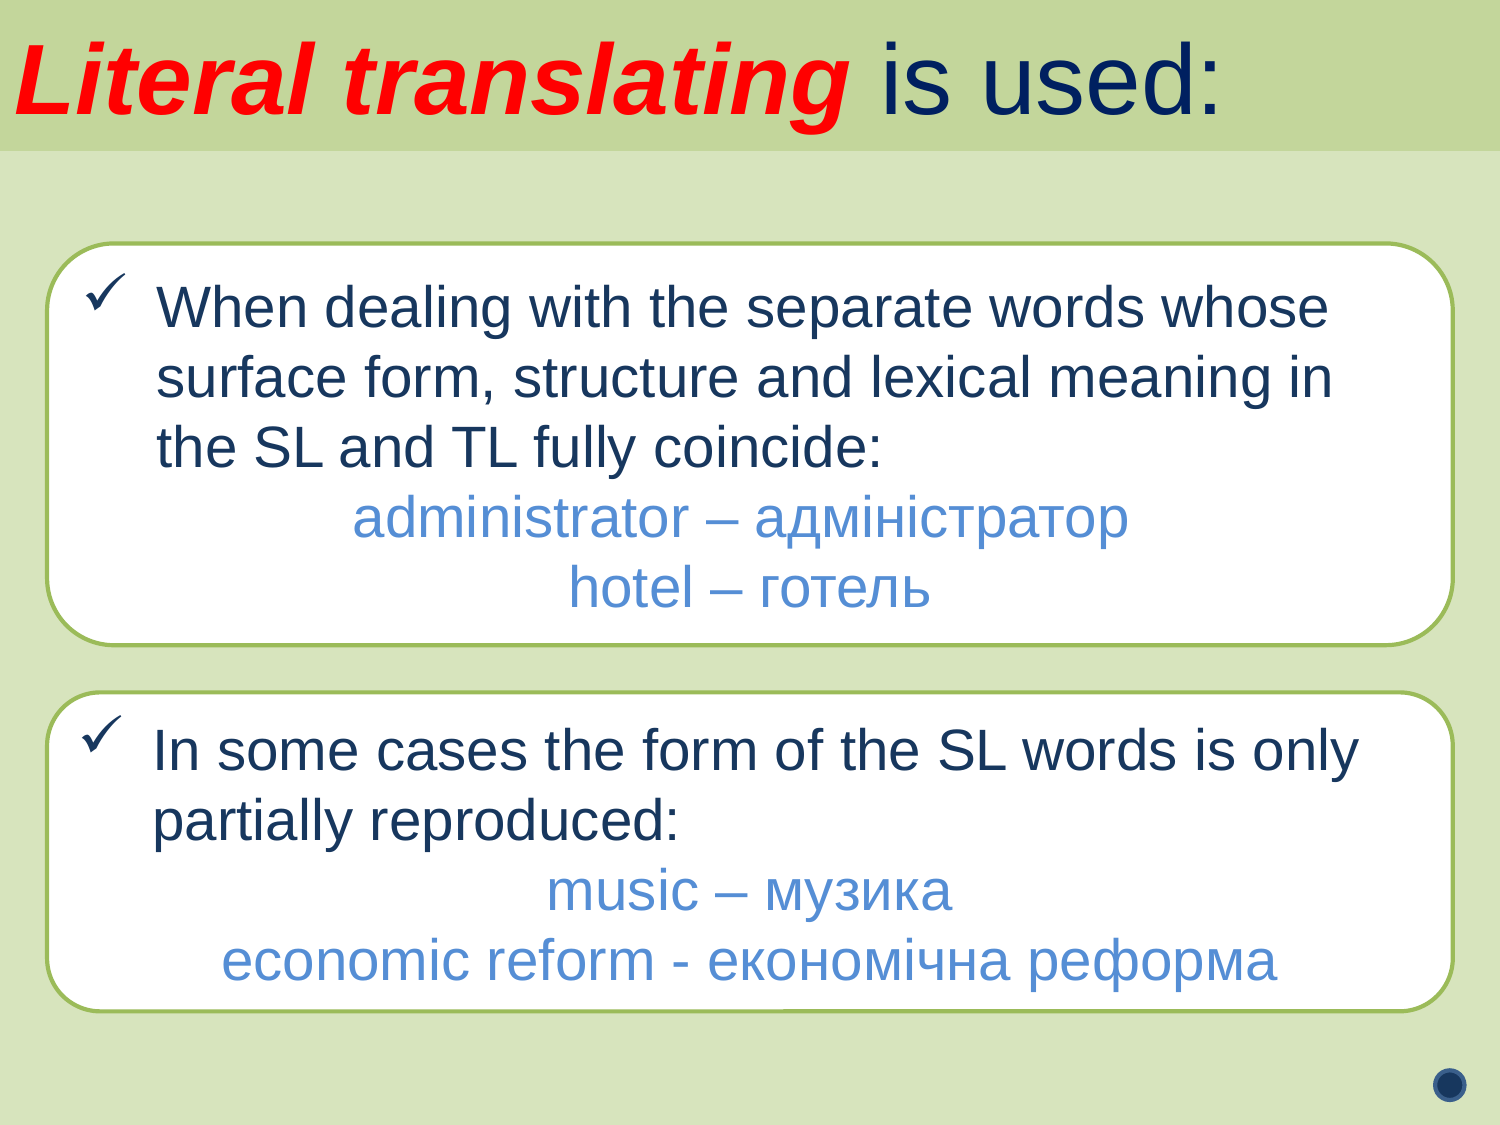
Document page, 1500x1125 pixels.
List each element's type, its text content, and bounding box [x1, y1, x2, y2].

text_box When dealing with the separate words whose surface form, structure and lexical meaning in the SL and TL fully coincide: administrator – адміністратор hotel – готель [44, 241, 1455, 648]
text_box [1433, 1068, 1467, 1103]
text_box Literal translating is used: [0, 0, 1500, 151]
text_box In some cases the form of the SL words is only partially reproduced: music – музика economic reform - економічна реформа [44, 690, 1455, 1014]
